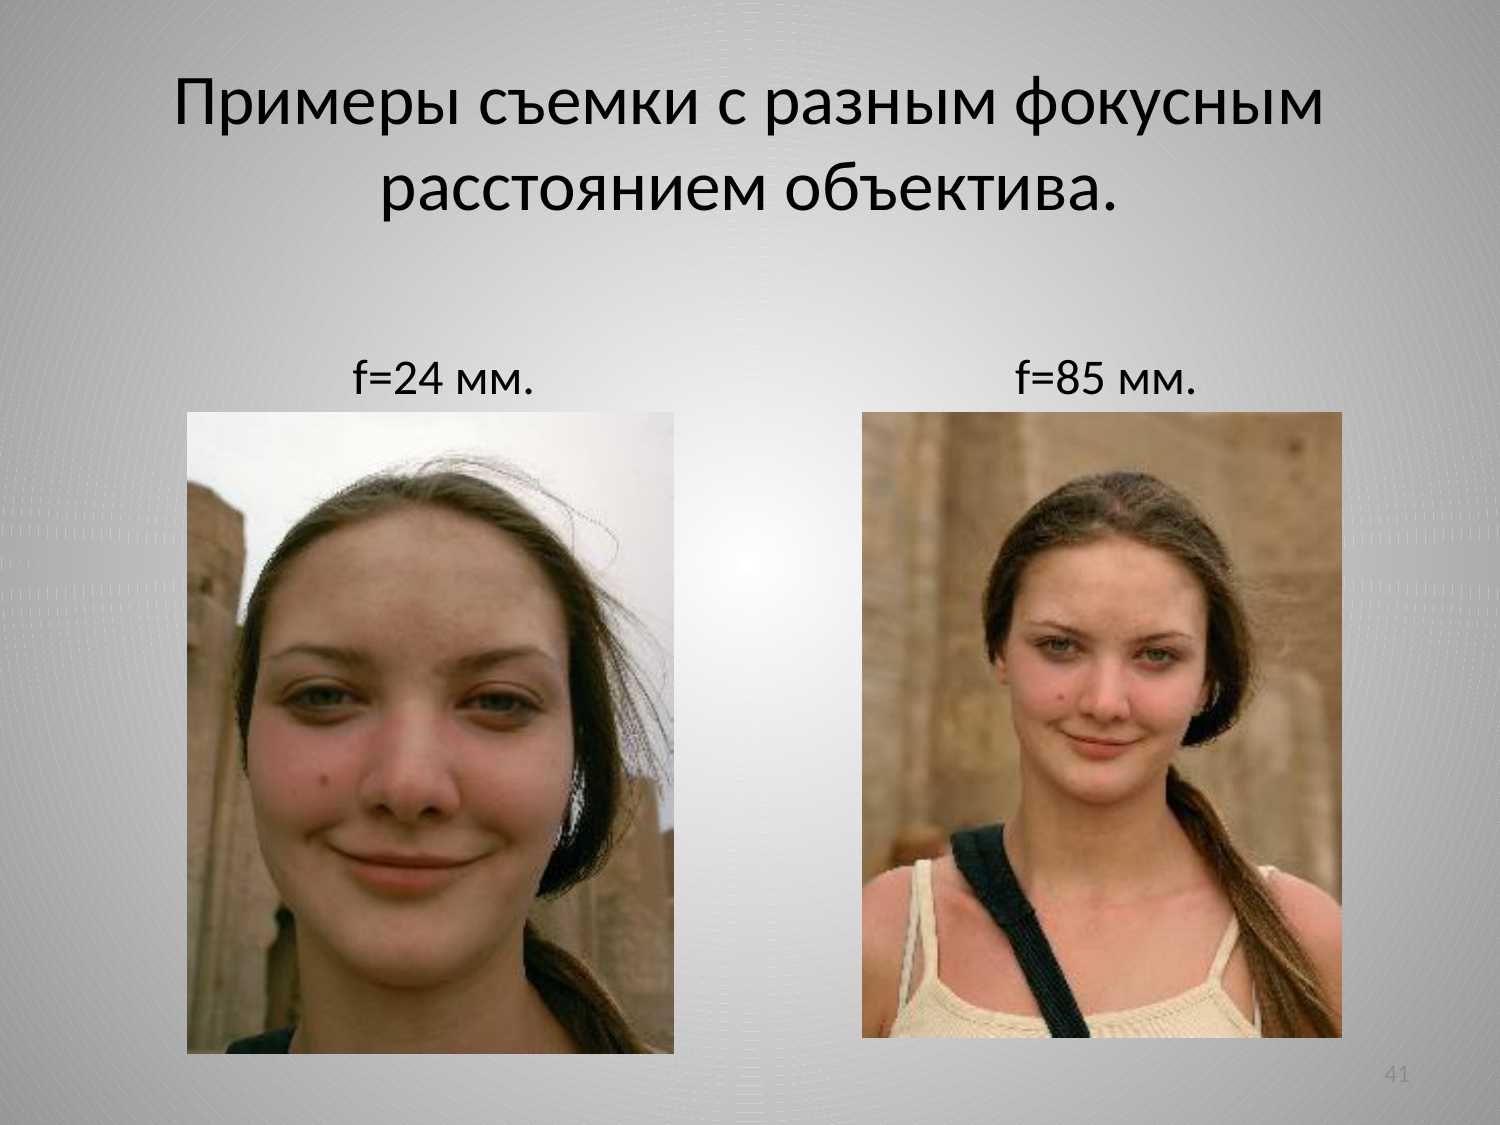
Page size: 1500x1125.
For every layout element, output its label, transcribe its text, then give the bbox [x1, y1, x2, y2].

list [187, 412, 675, 1054]
slide_number 41 [1074, 1042, 1425, 1103]
text_box f=85 мм. [975, 337, 1238, 410]
title Примеры съемки с разным фокусным расстоянием объектива. [75, 45, 1425, 233]
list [862, 412, 1343, 1038]
text_box f=24 мм. [312, 337, 575, 410]
